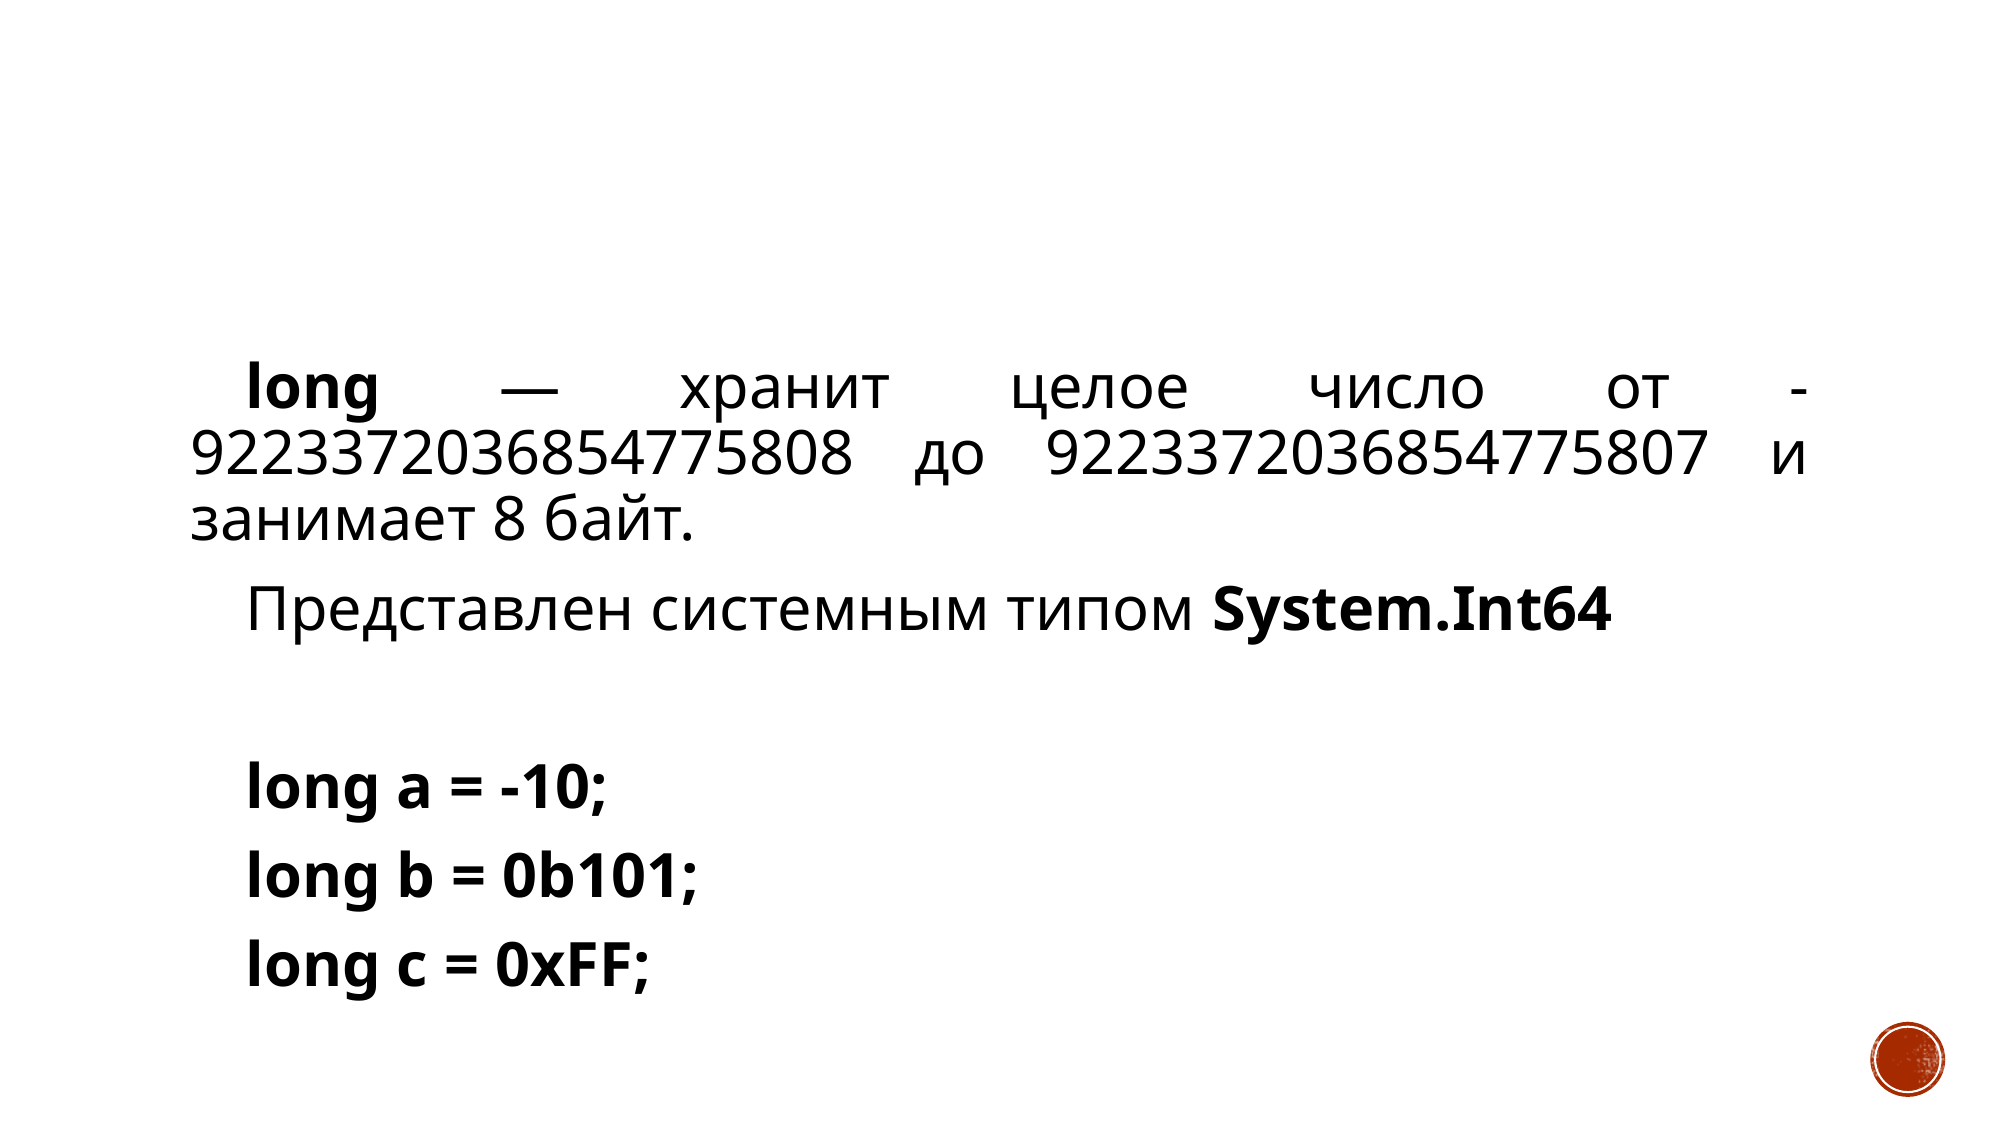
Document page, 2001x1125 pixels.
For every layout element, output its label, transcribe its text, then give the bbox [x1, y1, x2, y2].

list long — хранит целое число от -9223372036854775808 до 9223372036854775807 и занимает 8 байт. Представлен системным типом System.Int64 long a = -10; long b = 0b101; long c = 0xFF; [175, 348, 1826, 1013]
